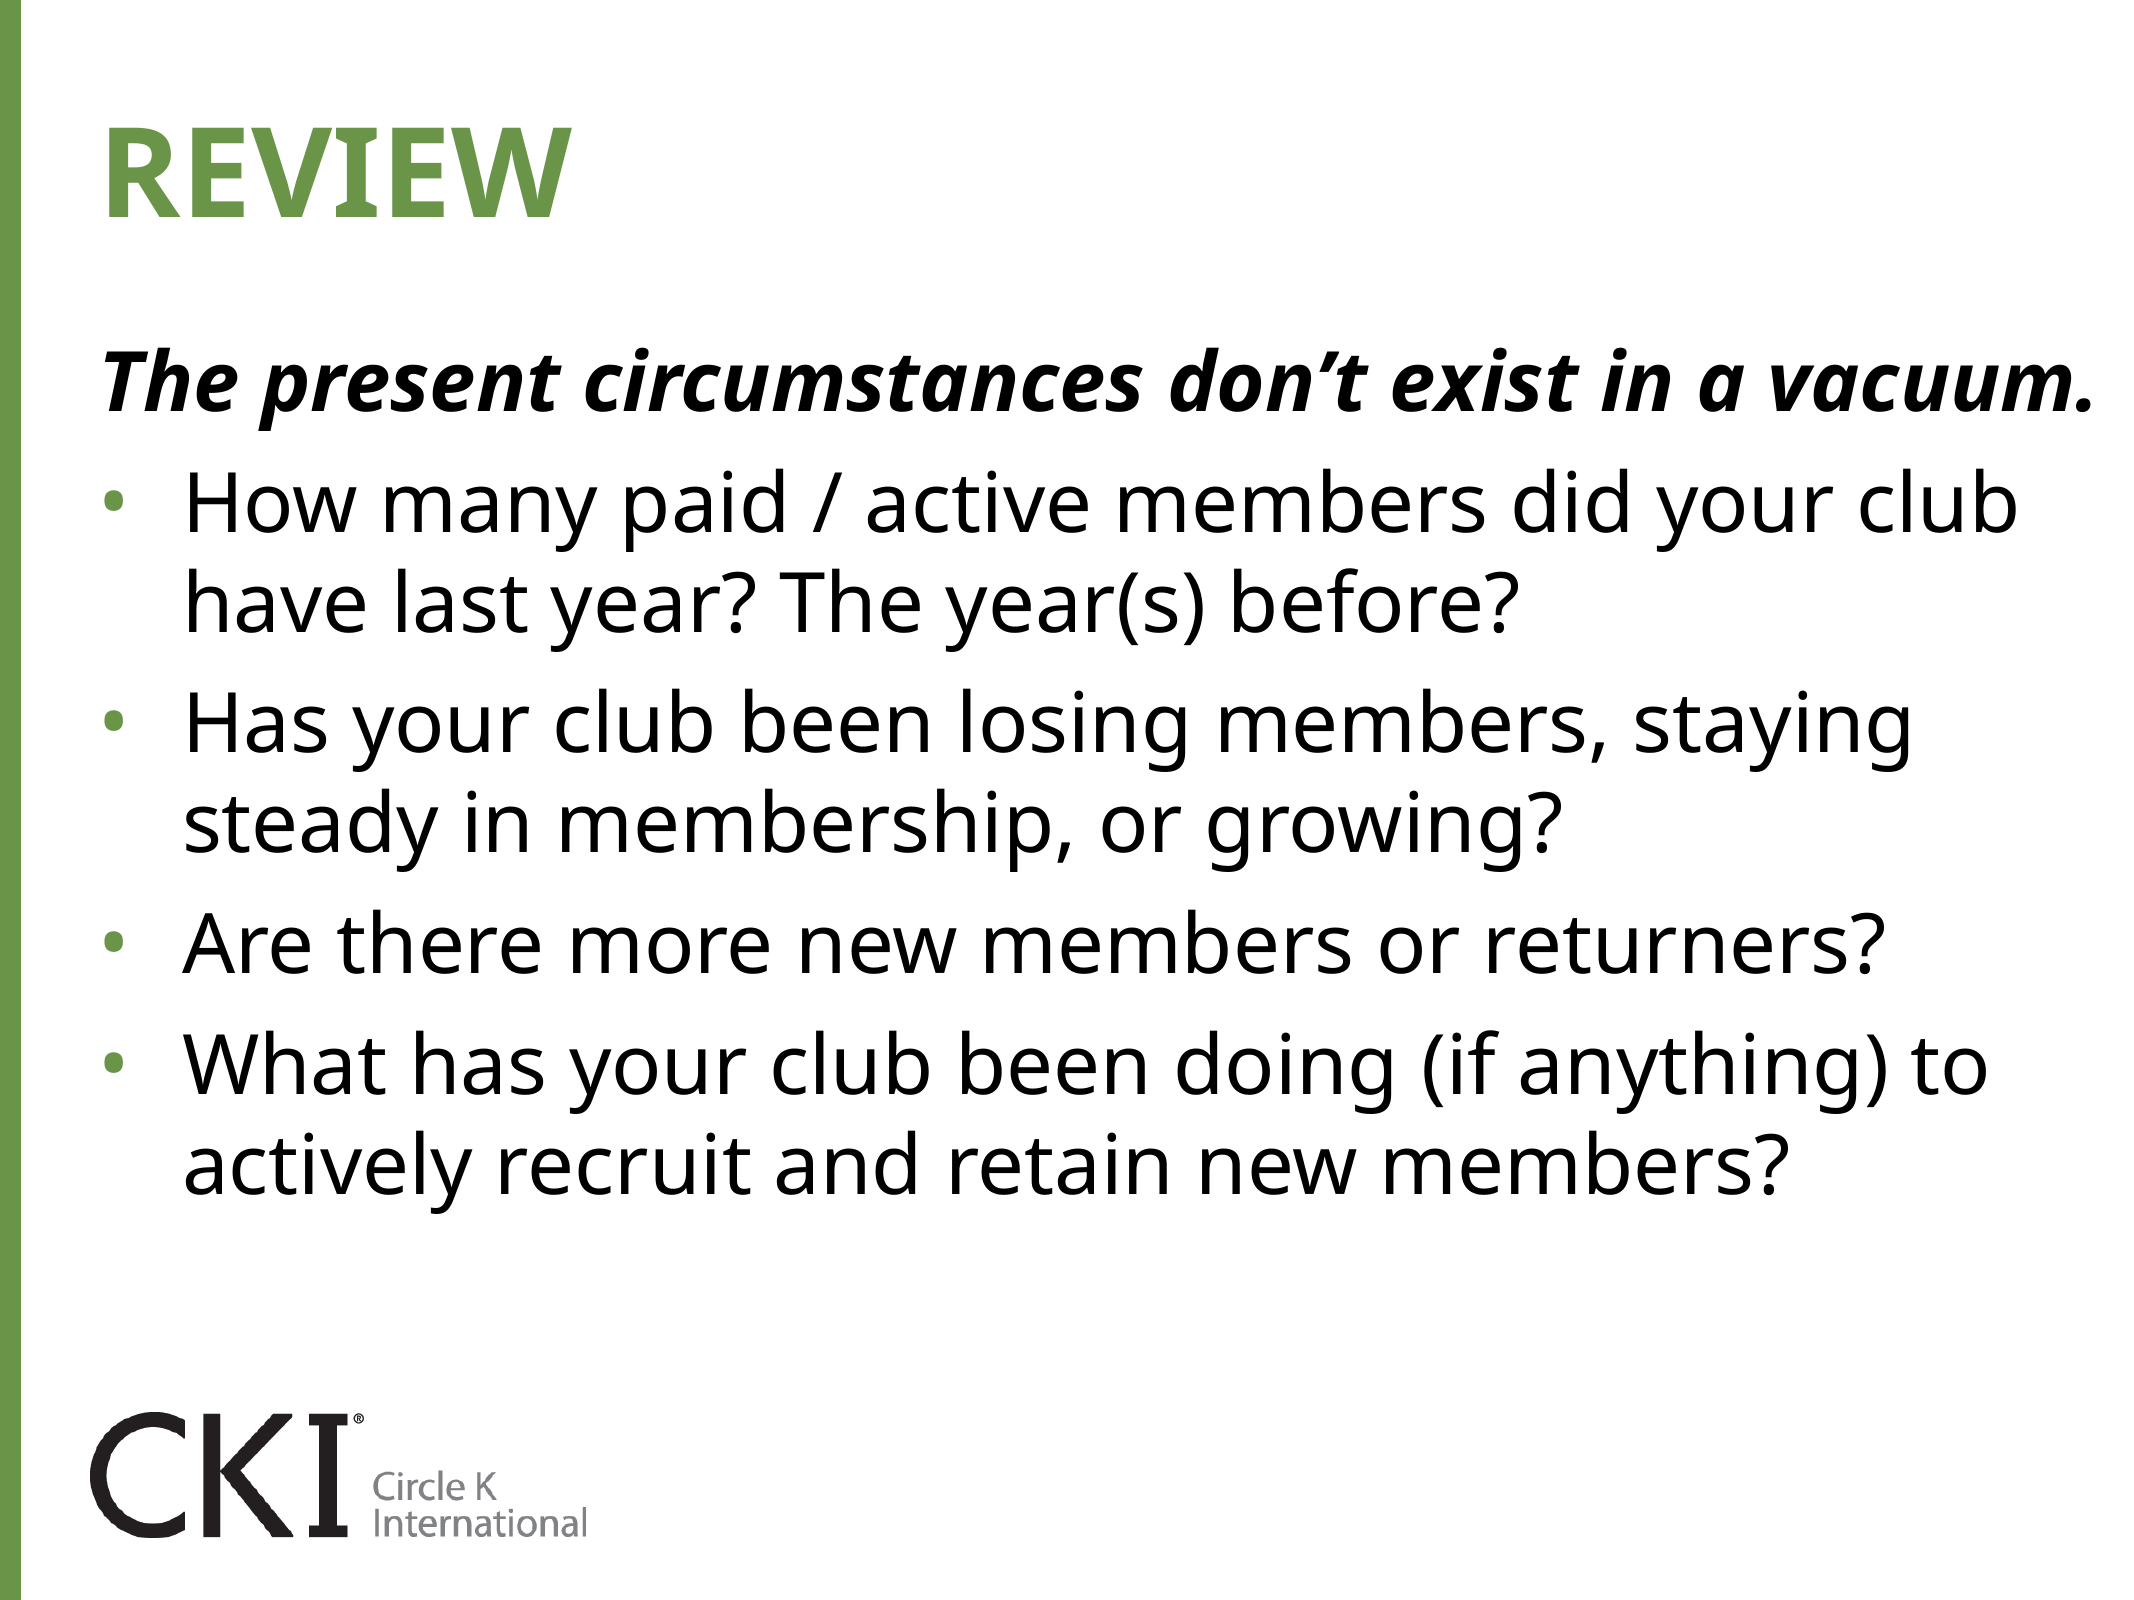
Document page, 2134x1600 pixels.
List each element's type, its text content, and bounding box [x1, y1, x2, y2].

list REVIEW [90, 37, 1960, 298]
picture [90, 1412, 586, 1538]
list The present circumstances don’t exist in a vacuum. How many paid / active members did your club have last year? The year(s) before? Has your club been losing members, staying steady in membership, or growing? Are there more new members or returners? What has your club been doing (if anything) to actively recruit and retain new members? [90, 319, 2134, 1281]
